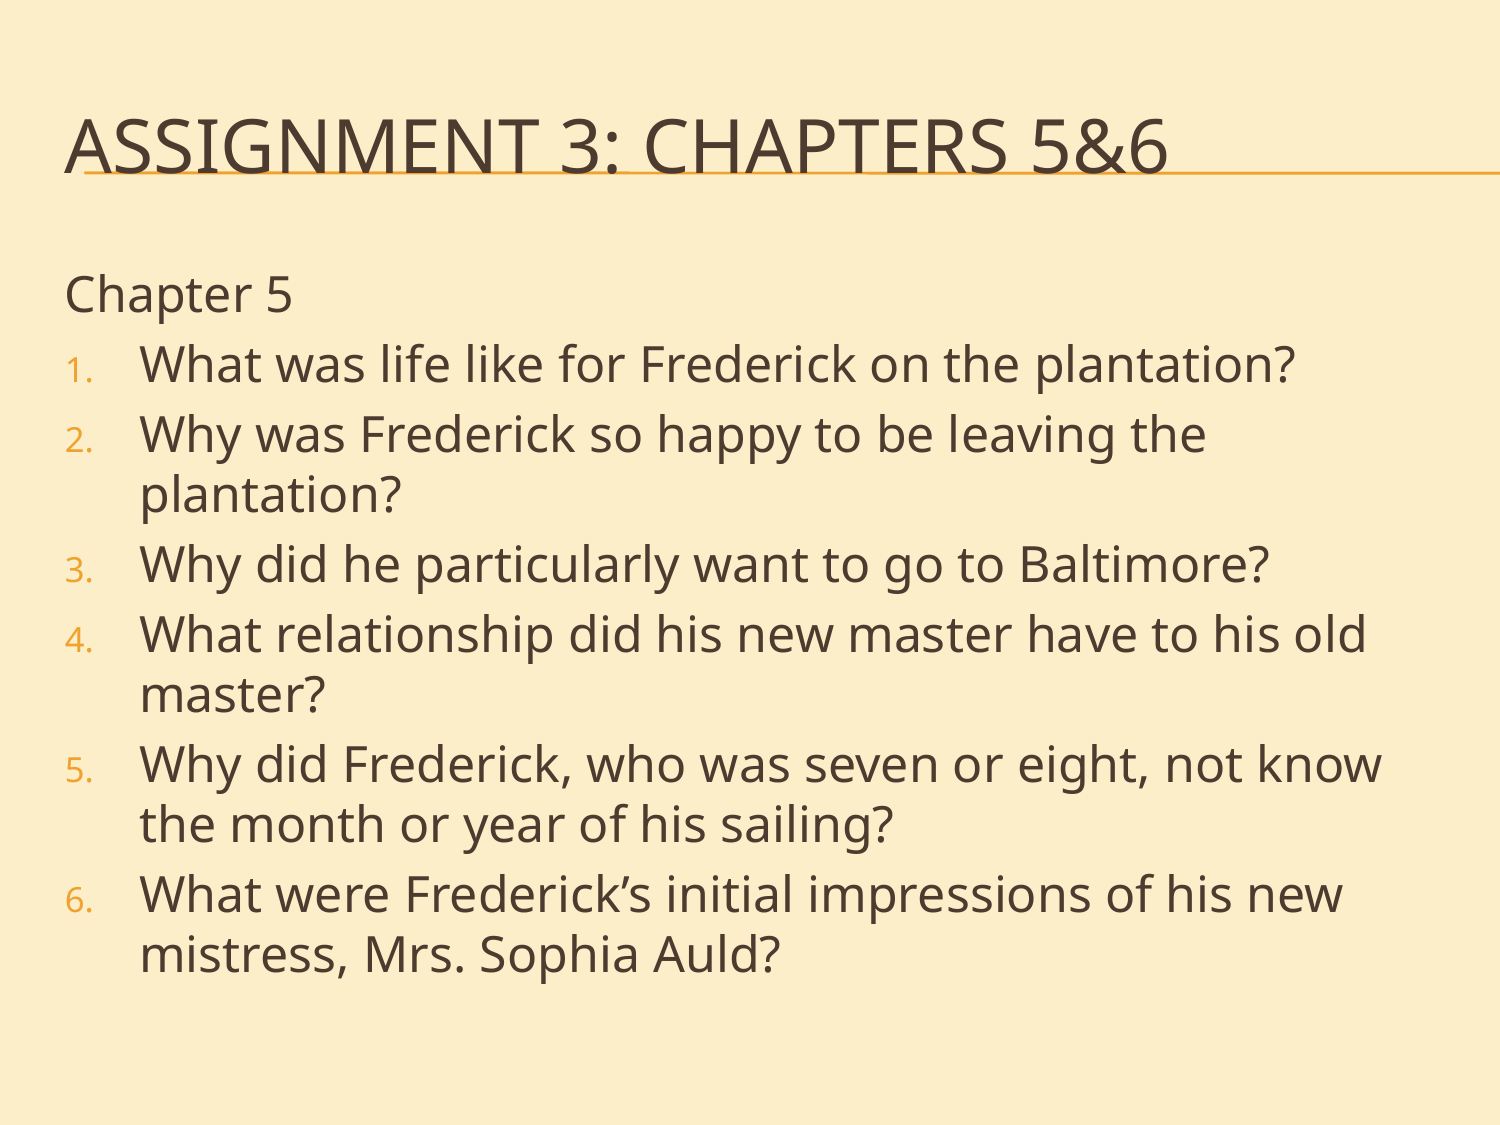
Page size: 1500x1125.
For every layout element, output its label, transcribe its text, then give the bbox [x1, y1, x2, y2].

title Assignment 3: Chapters 5&6 [50, 75, 1475, 213]
list Chapter 5 What was life like for Frederick on the plantation? Why was Frederick so happy to be leaving the plantation? Why did he particularly want to go to Baltimore? What relationship did his new master have to his old master? Why did Frederick, who was seven or eight, not know the month or year of his sailing? What were Frederick’s initial impressions of his new mistress, Mrs. Sophia Auld? [50, 254, 1475, 998]
